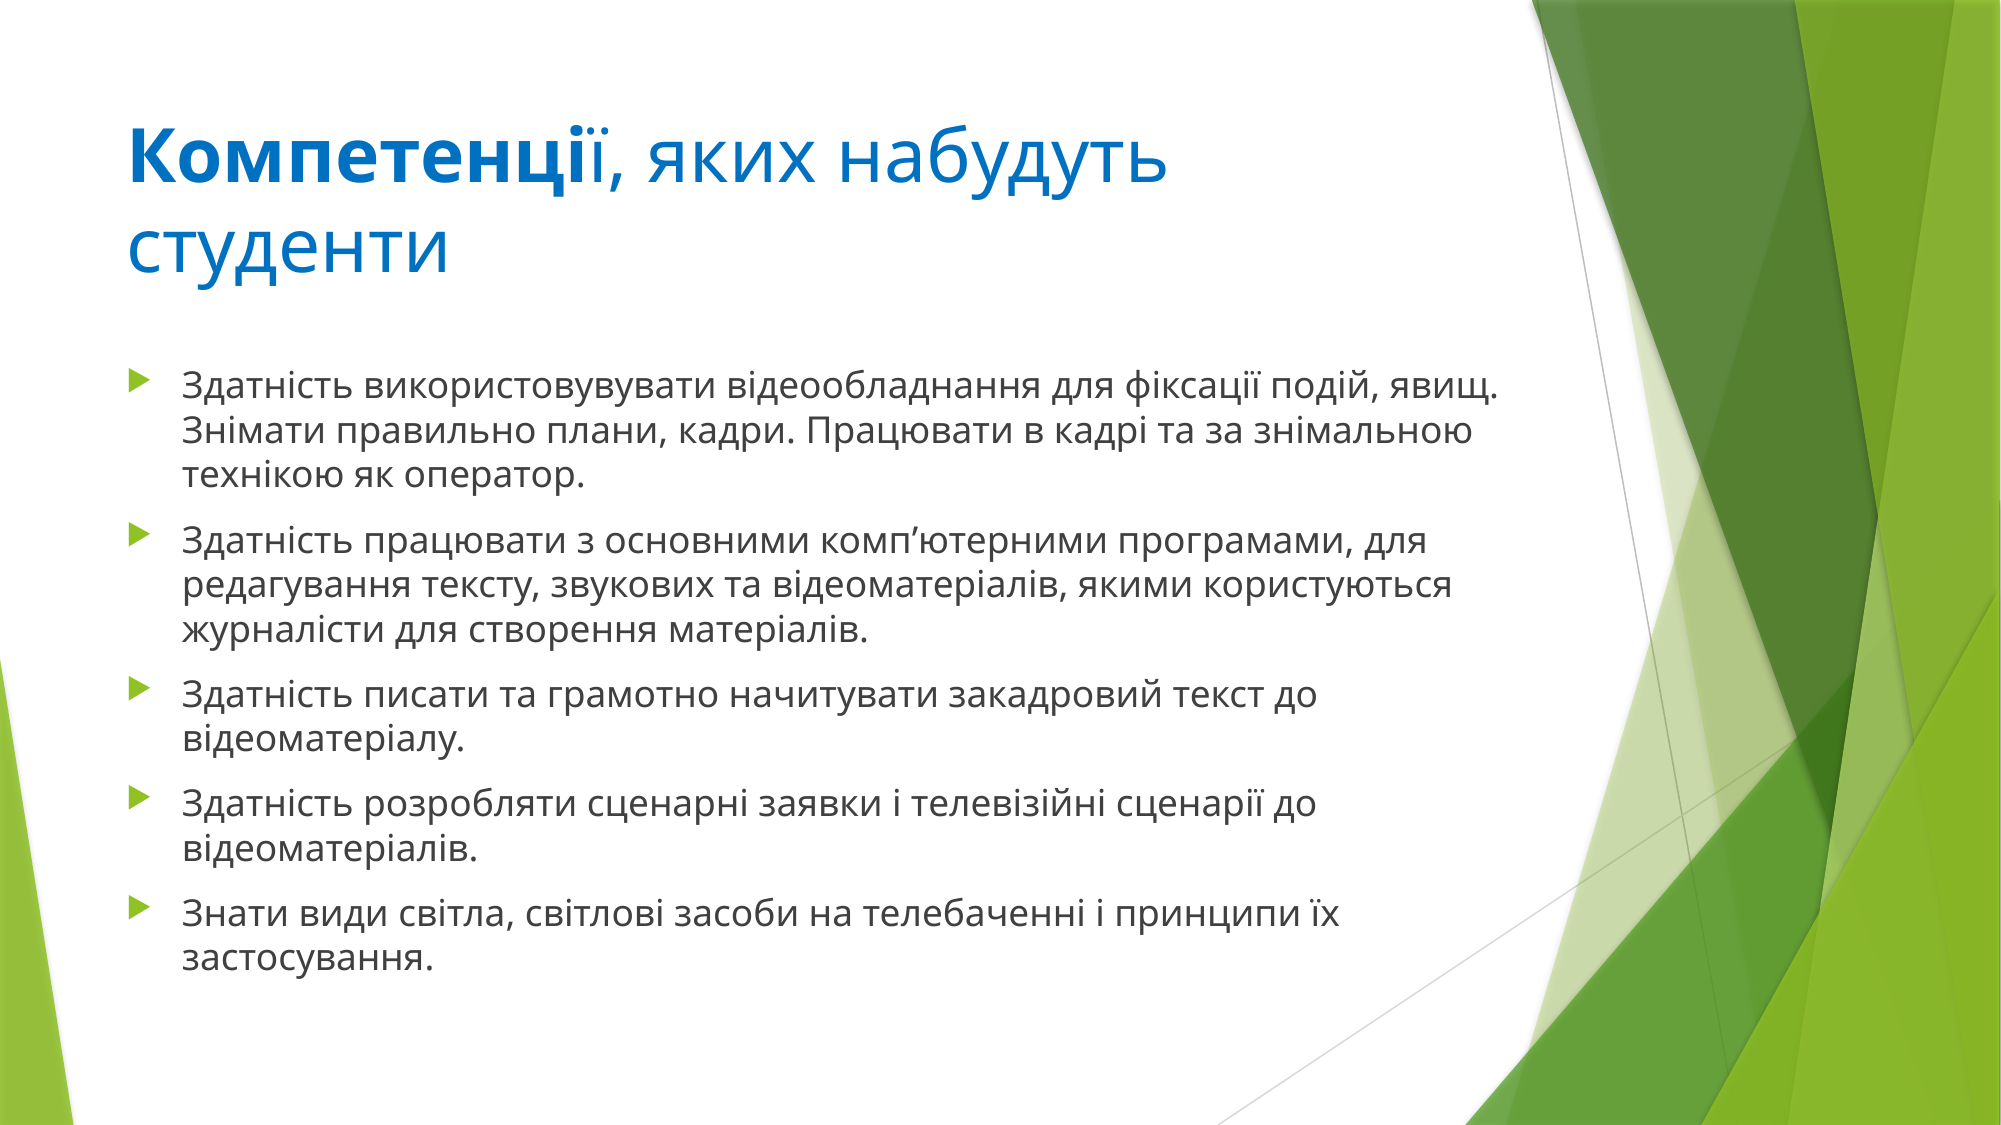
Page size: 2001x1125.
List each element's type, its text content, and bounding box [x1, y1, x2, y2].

list Здатність використовувувати відеообладнання для фіксації подій, явищ. Знімати правильно плани, кадри. Працювати в кадрі та за знімальною технікою як оператор. Здатність працювати з основними комп’ютерними програмами, для редагування тексту, звукових та відеоматеріалів, якими користуються журналісти для створення матеріалів. Здатність писати та грамотно начитувати закадровий текст до відеоматеріалу. Здатність розробляти сценарні заявки і телевізійні сценарії до відеоматеріалів. Знати види світла, світлові засоби на телебаченні і принципи їх застосування. [111, 354, 1522, 992]
title Компетенції, яких набудуть студенти [111, 99, 1522, 317]
